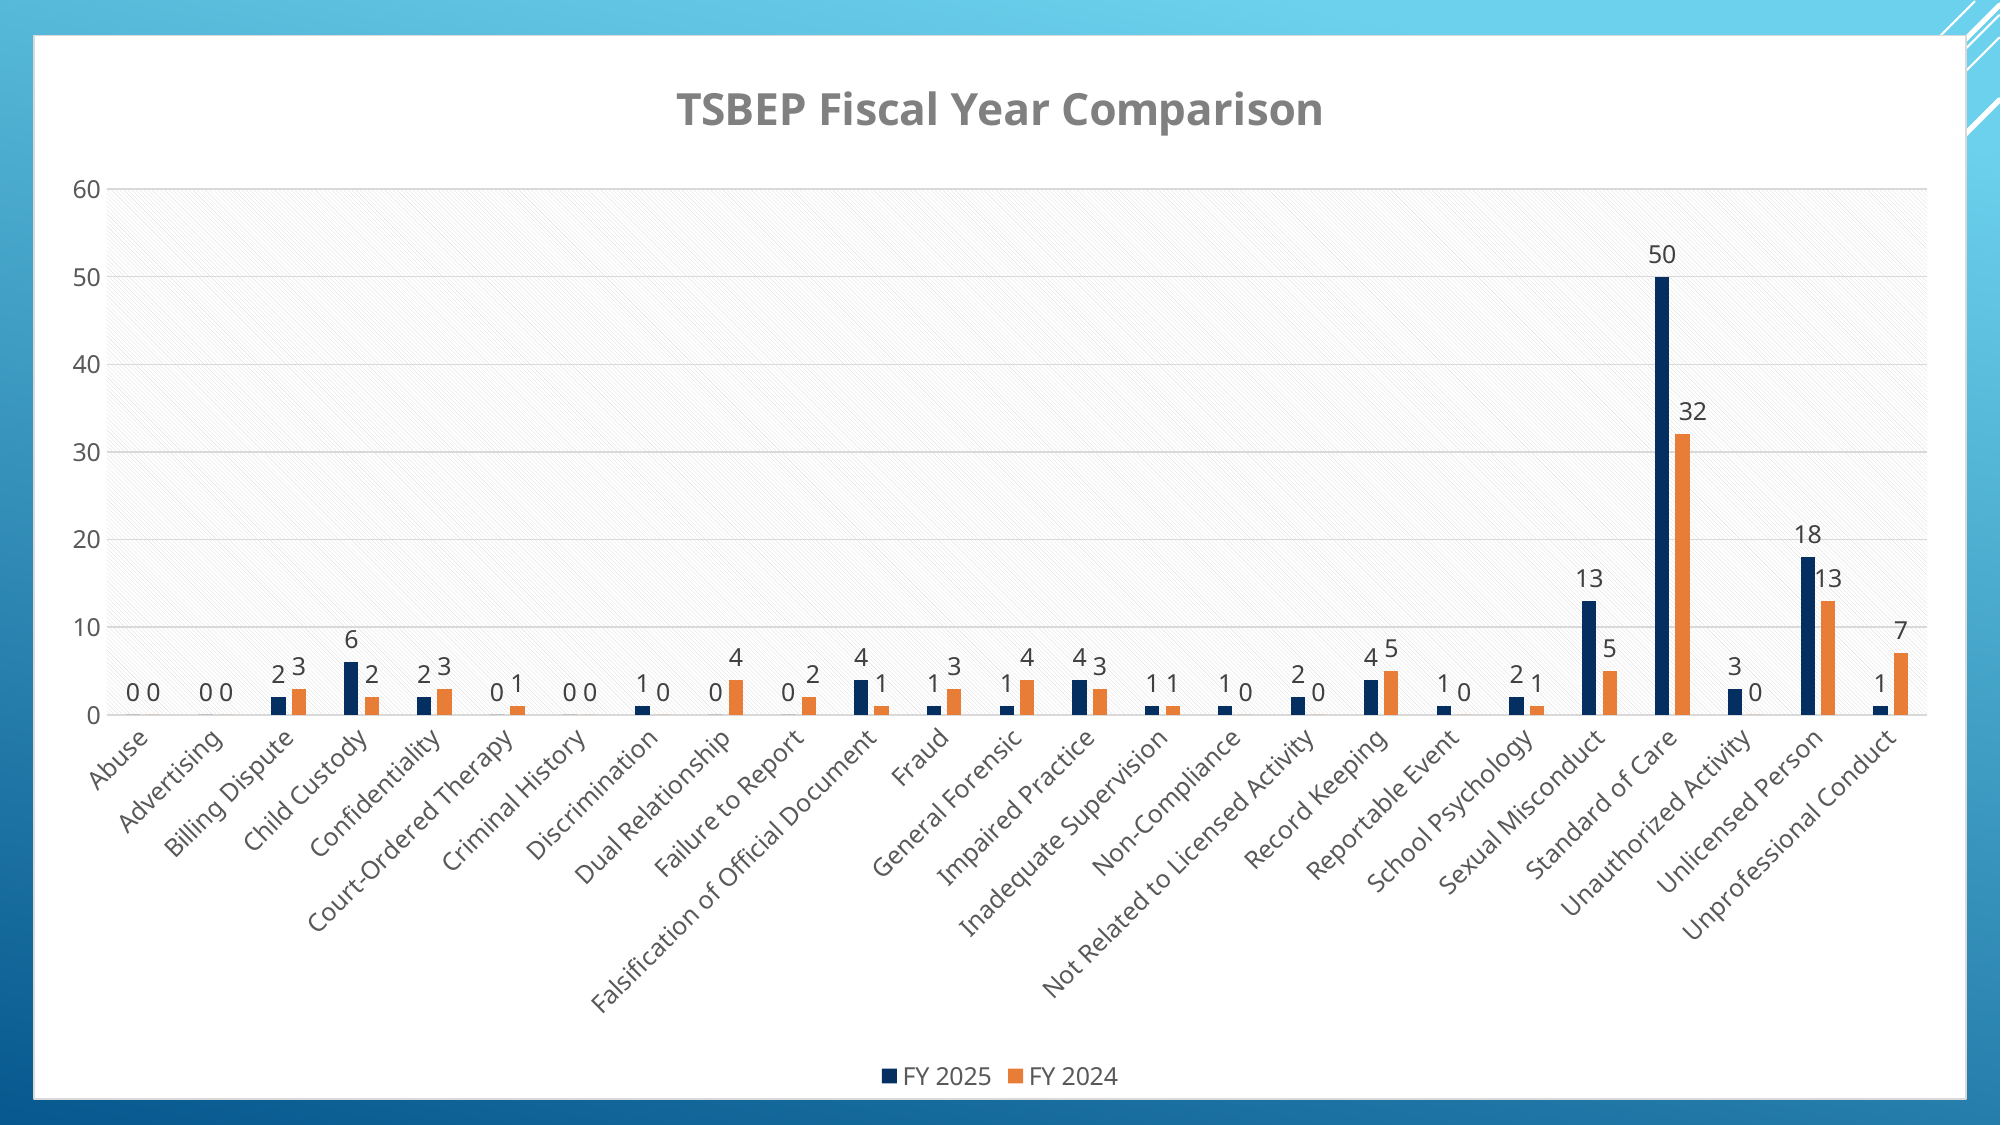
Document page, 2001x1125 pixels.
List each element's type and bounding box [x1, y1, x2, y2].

chart [32, 34, 1967, 1101]
